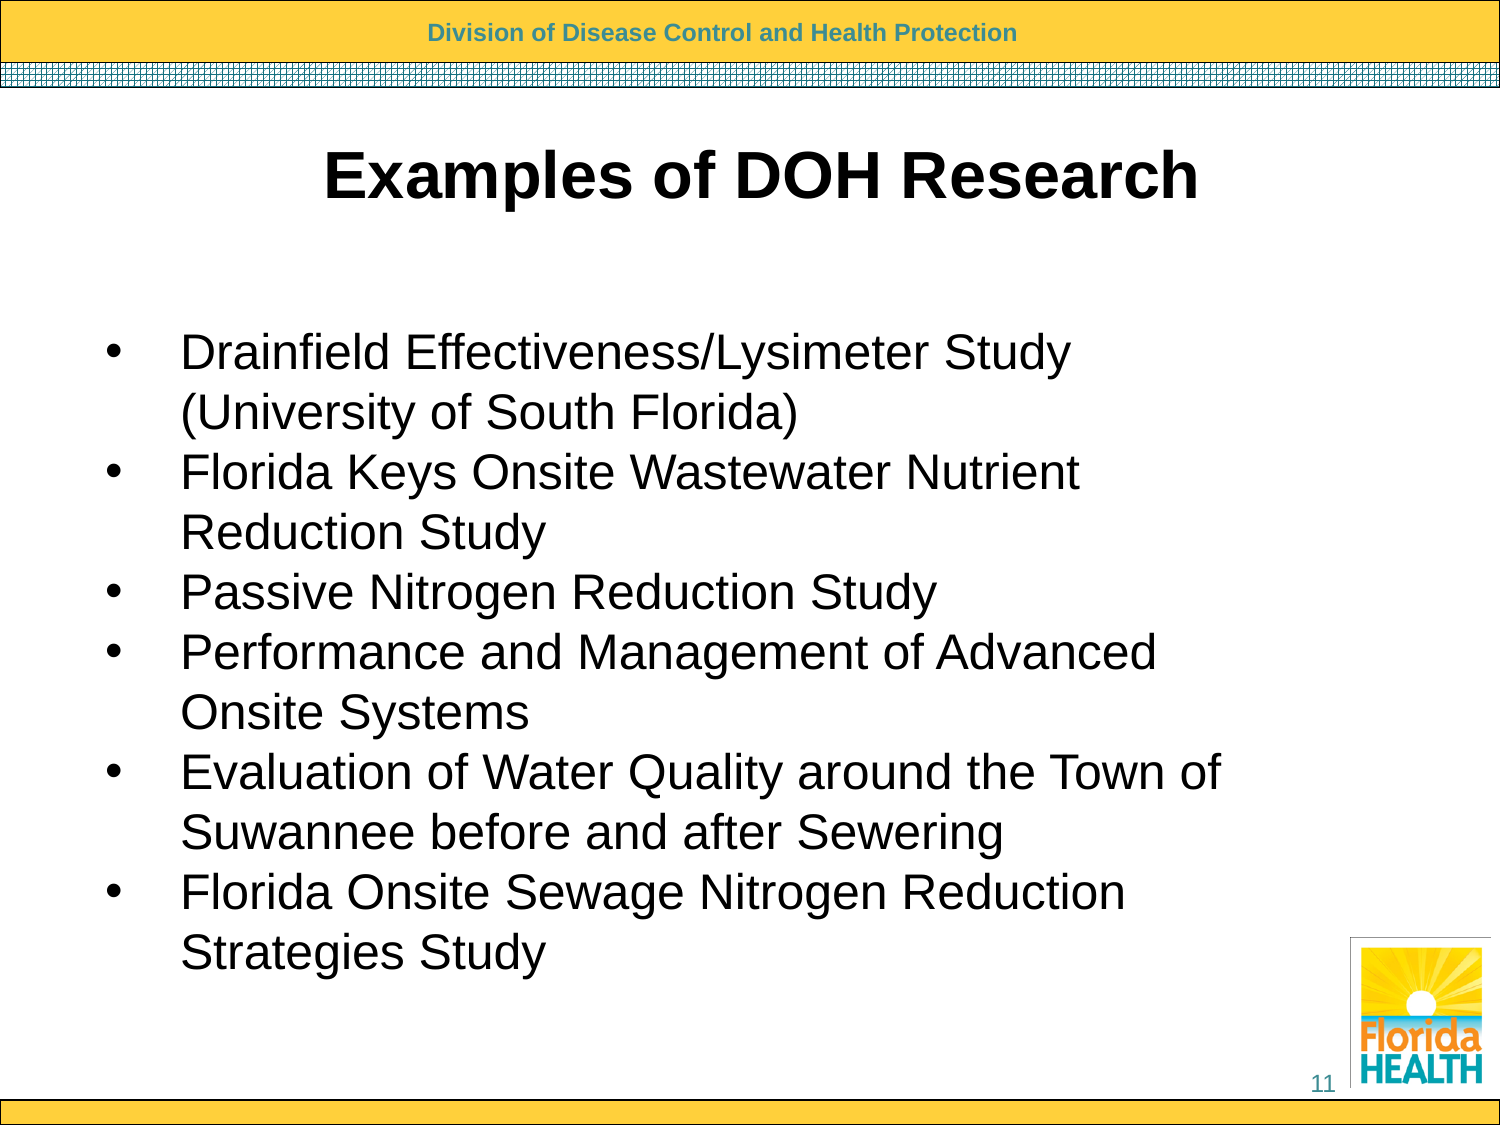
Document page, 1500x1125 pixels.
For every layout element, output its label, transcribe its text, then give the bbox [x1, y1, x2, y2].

picture [1350, 937, 1491, 1088]
text_box Examples of DOH Research [62, 124, 1463, 220]
text_box Drainfield Effectiveness/Lysimeter Study (University of South Florida) Florida Keys Onsite Wastewater Nutrient Reduction Study Passive Nitrogen Reduction Study Performance and Management of Advanced Onsite Systems Evaluation of Water Quality around the Town of Suwannee before and after Sewering Florida Onsite Sewage Nitrogen Reduction Strategies Study [90, 312, 1325, 988]
